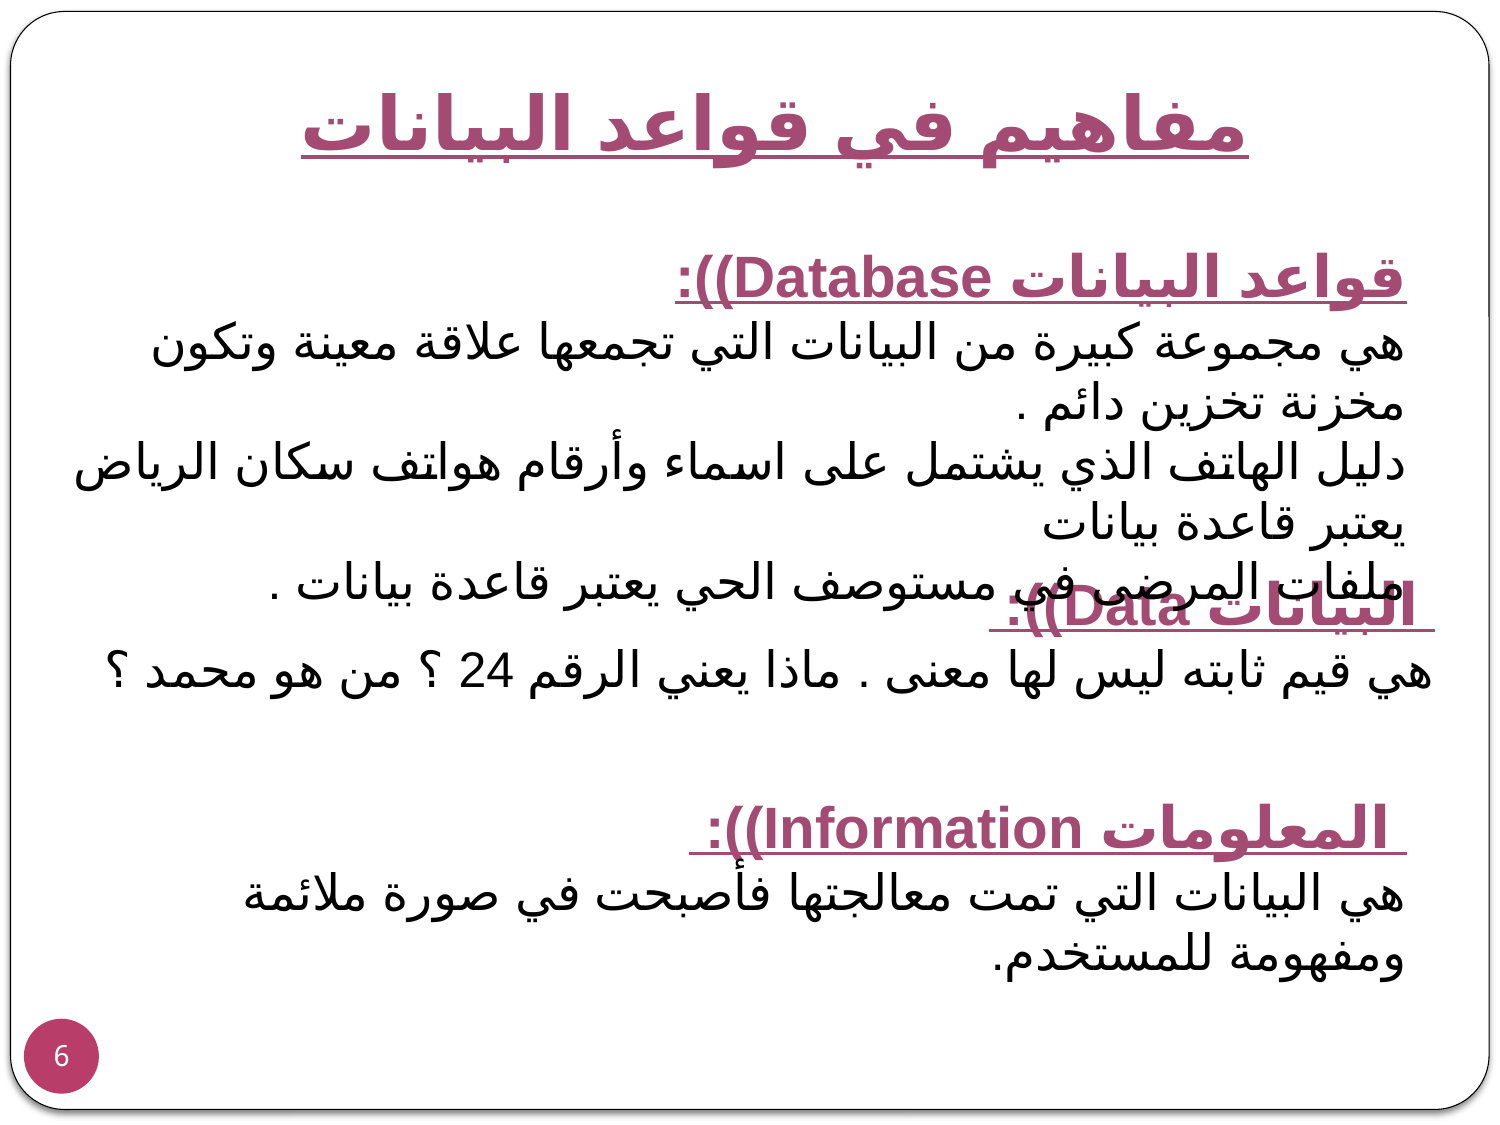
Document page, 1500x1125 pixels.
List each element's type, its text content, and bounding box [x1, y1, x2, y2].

text_box قواعد البيانات Database)): هي مجموعة كبيرة من البيانات التي تجمعها علاقة معينة وتكون مخزنة تخزين دائم . دليل الهاتف الذي يشتمل على اسماء وأرقام هواتف سكان الرياض يعتبر قاعدة بيانات ملفات المرضى في مستوصف الحي يعتبر قاعدة بيانات . [59, 231, 1422, 677]
text_box البيانات Data)): هي قيم ثابته ليس لها معنى . ماذا يعني الرقم 24 ؟ من هو محمد ؟ [87, 559, 1450, 705]
text_box المعلومات Information)): هي البيانات التي تمت معالجتها فأصبحت في صورة ملائمة ومفهومة للمستخدم. [128, 783, 1422, 988]
slide_number 6 [23, 1018, 99, 1094]
text_box مفاهيم في قواعد البيانات [263, 67, 1287, 174]
